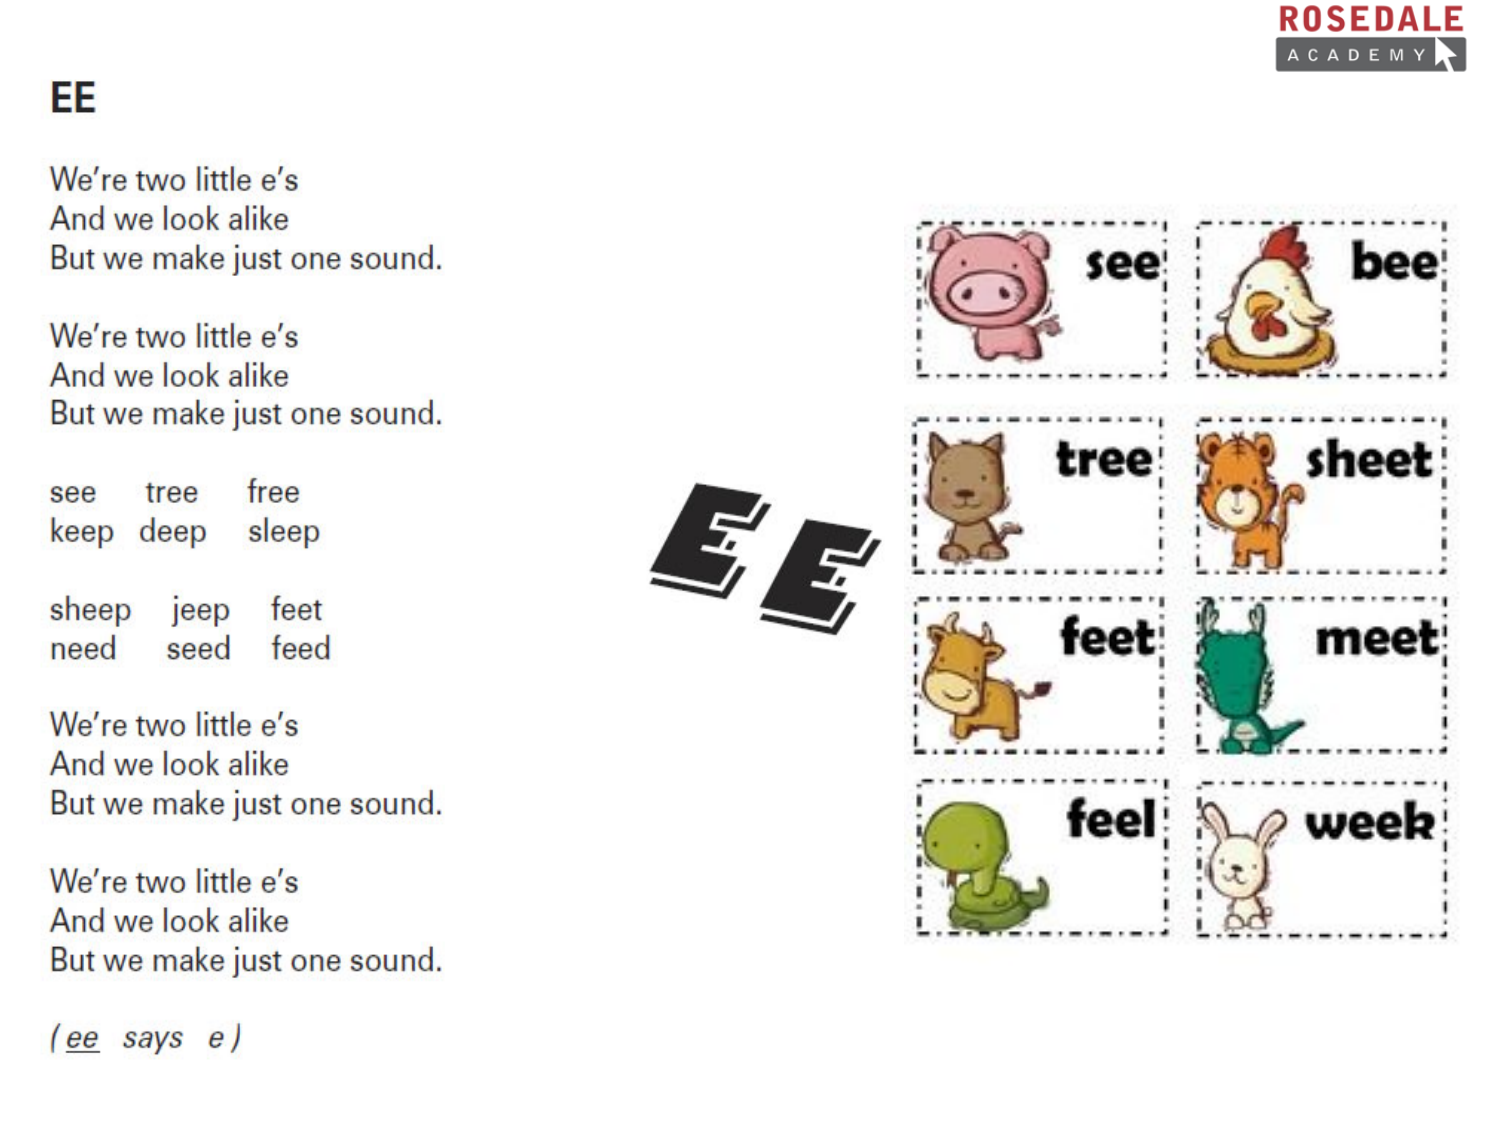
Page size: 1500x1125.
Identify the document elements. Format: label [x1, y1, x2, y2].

list [29, 67, 904, 1120]
picture [1269, 0, 1472, 77]
list [904, 125, 1495, 1000]
